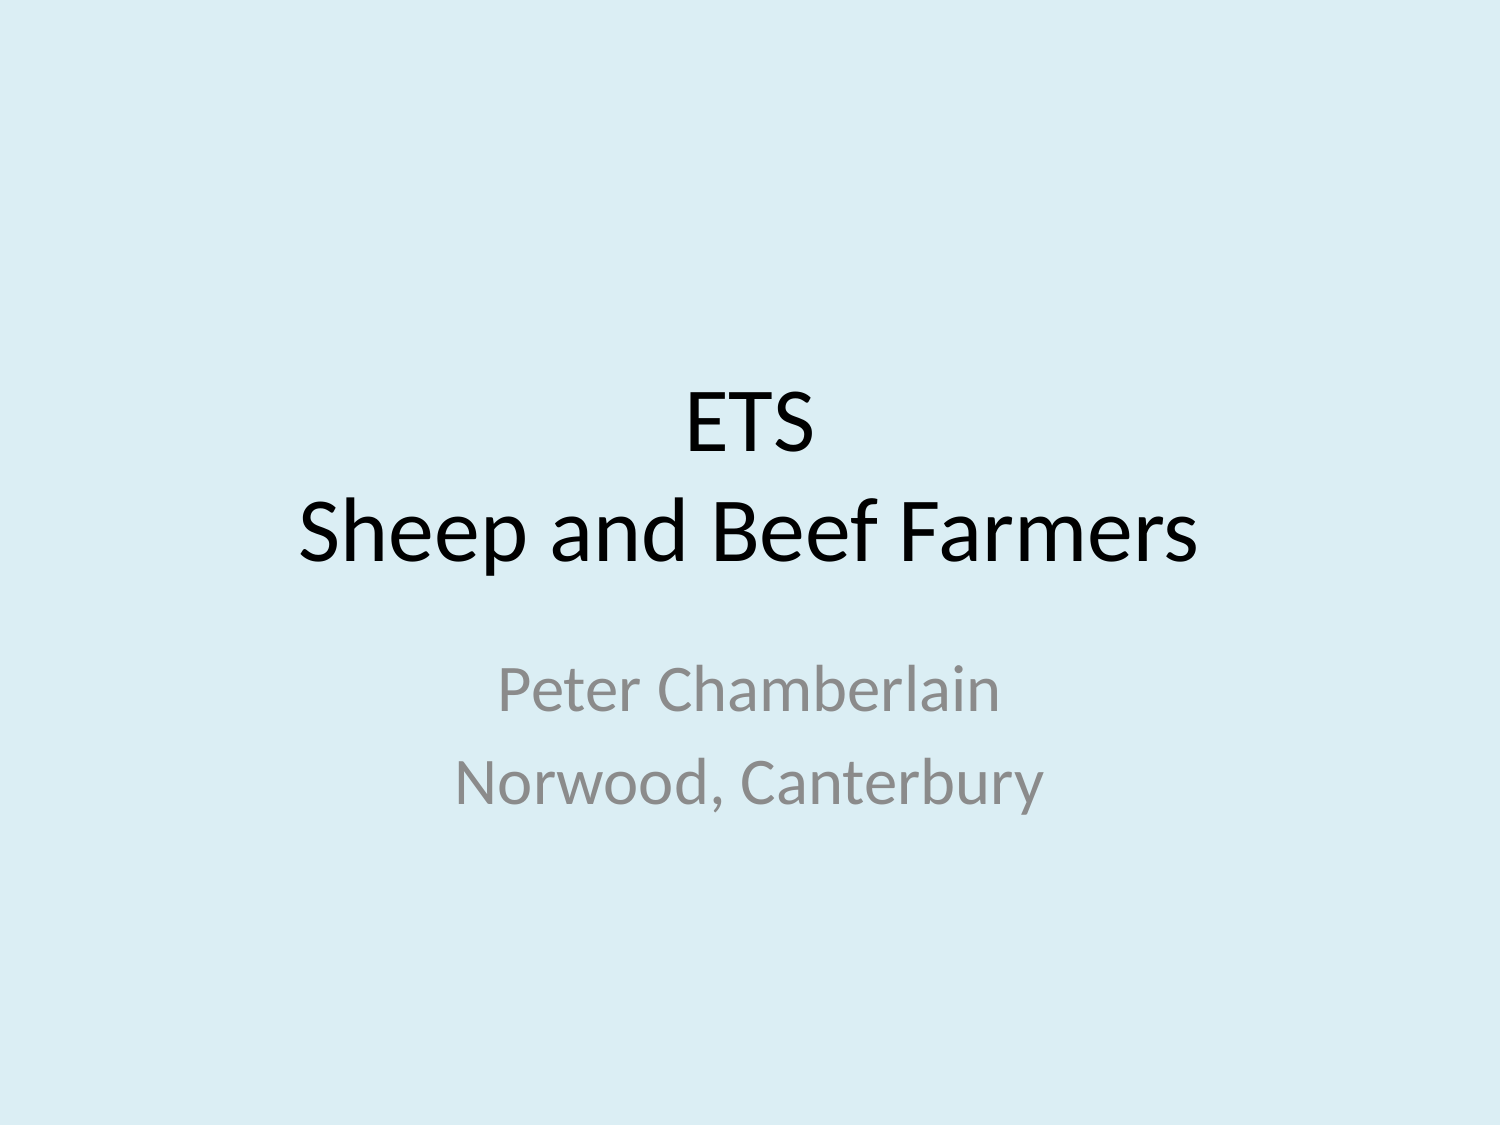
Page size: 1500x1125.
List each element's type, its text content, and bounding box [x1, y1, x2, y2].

title ETS Sheep and Beef Farmers [112, 349, 1388, 591]
subtitle Peter Chamberlain Norwood, Canterbury [225, 637, 1275, 925]
